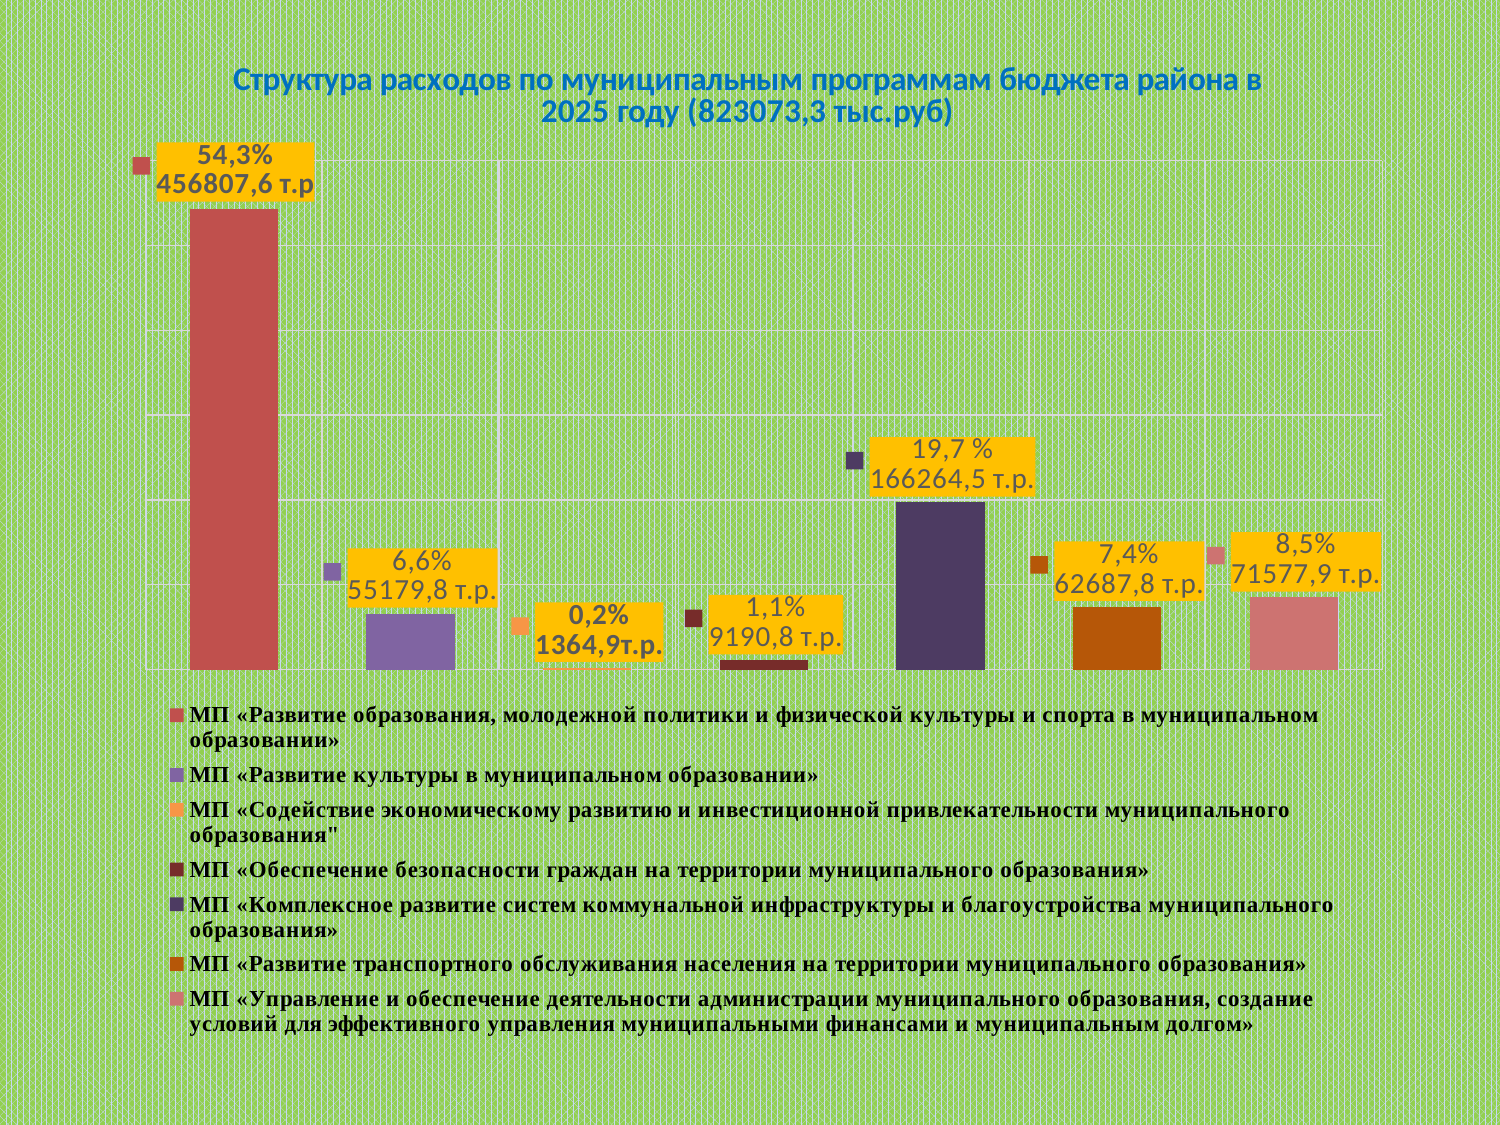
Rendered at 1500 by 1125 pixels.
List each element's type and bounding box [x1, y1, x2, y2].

chart [76, 42, 1400, 1059]
